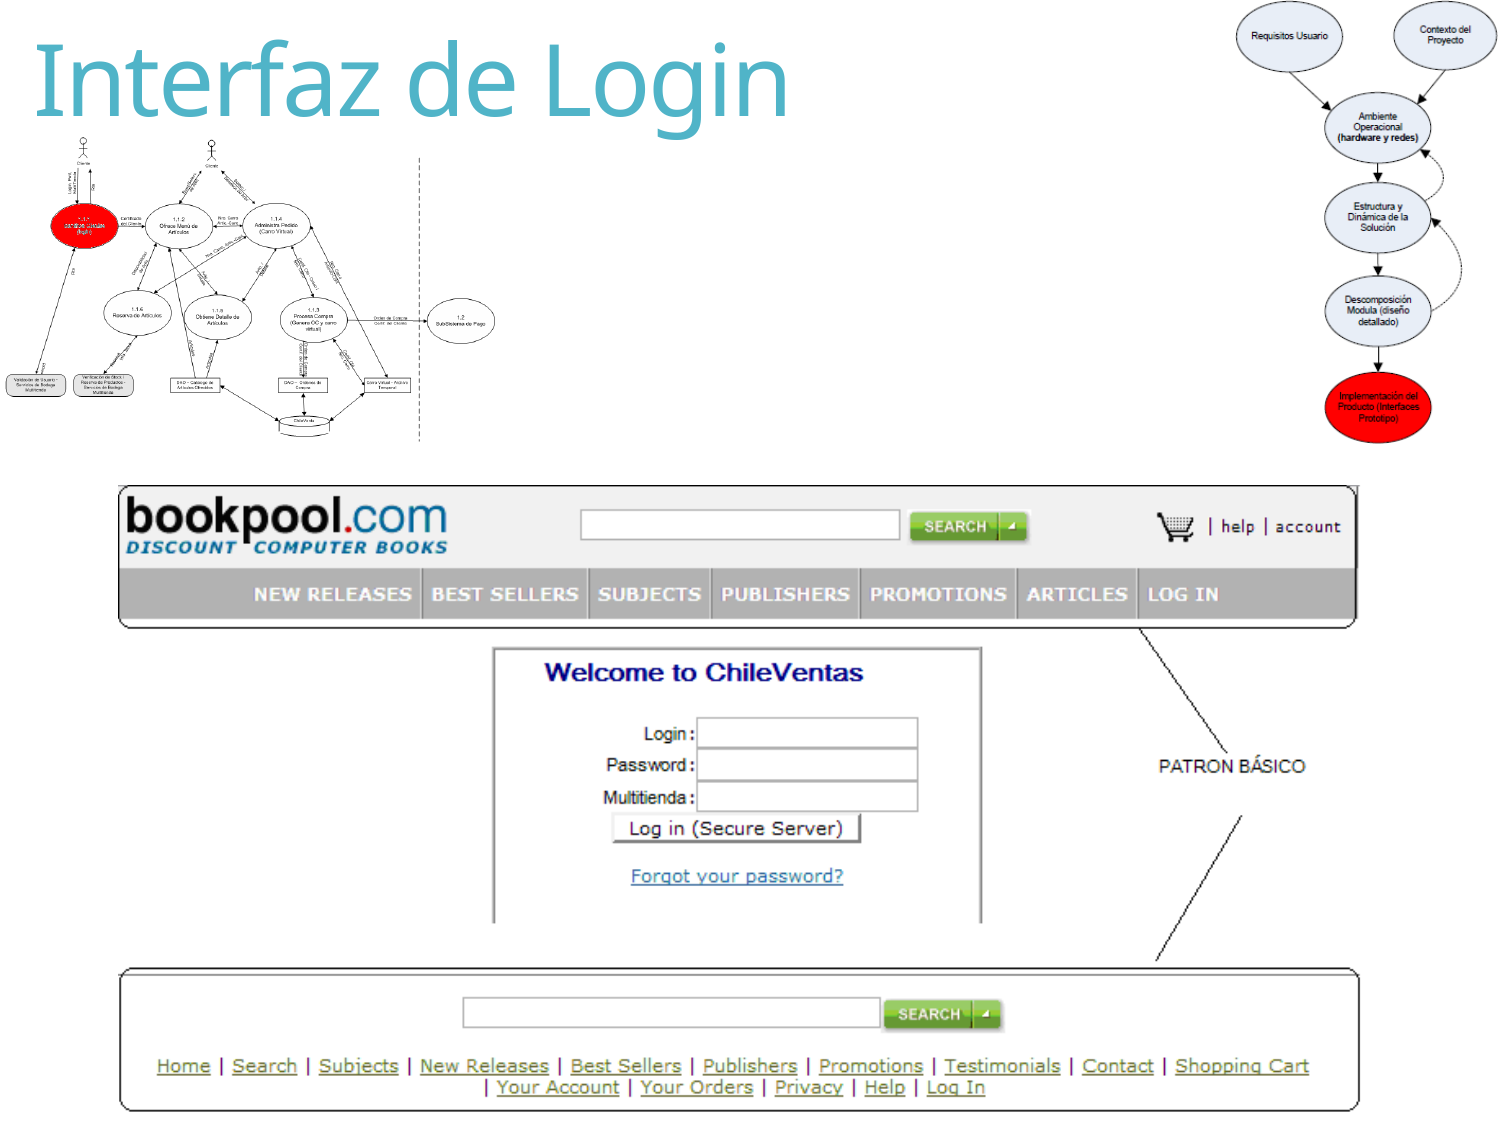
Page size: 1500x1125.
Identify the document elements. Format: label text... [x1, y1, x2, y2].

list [5, 136, 496, 442]
picture [117, 485, 1365, 1125]
title Interfaz de Login [18, 76, 1233, 161]
title Interfaz de Login [18, 7, 1233, 75]
picture [1233, 0, 1500, 445]
